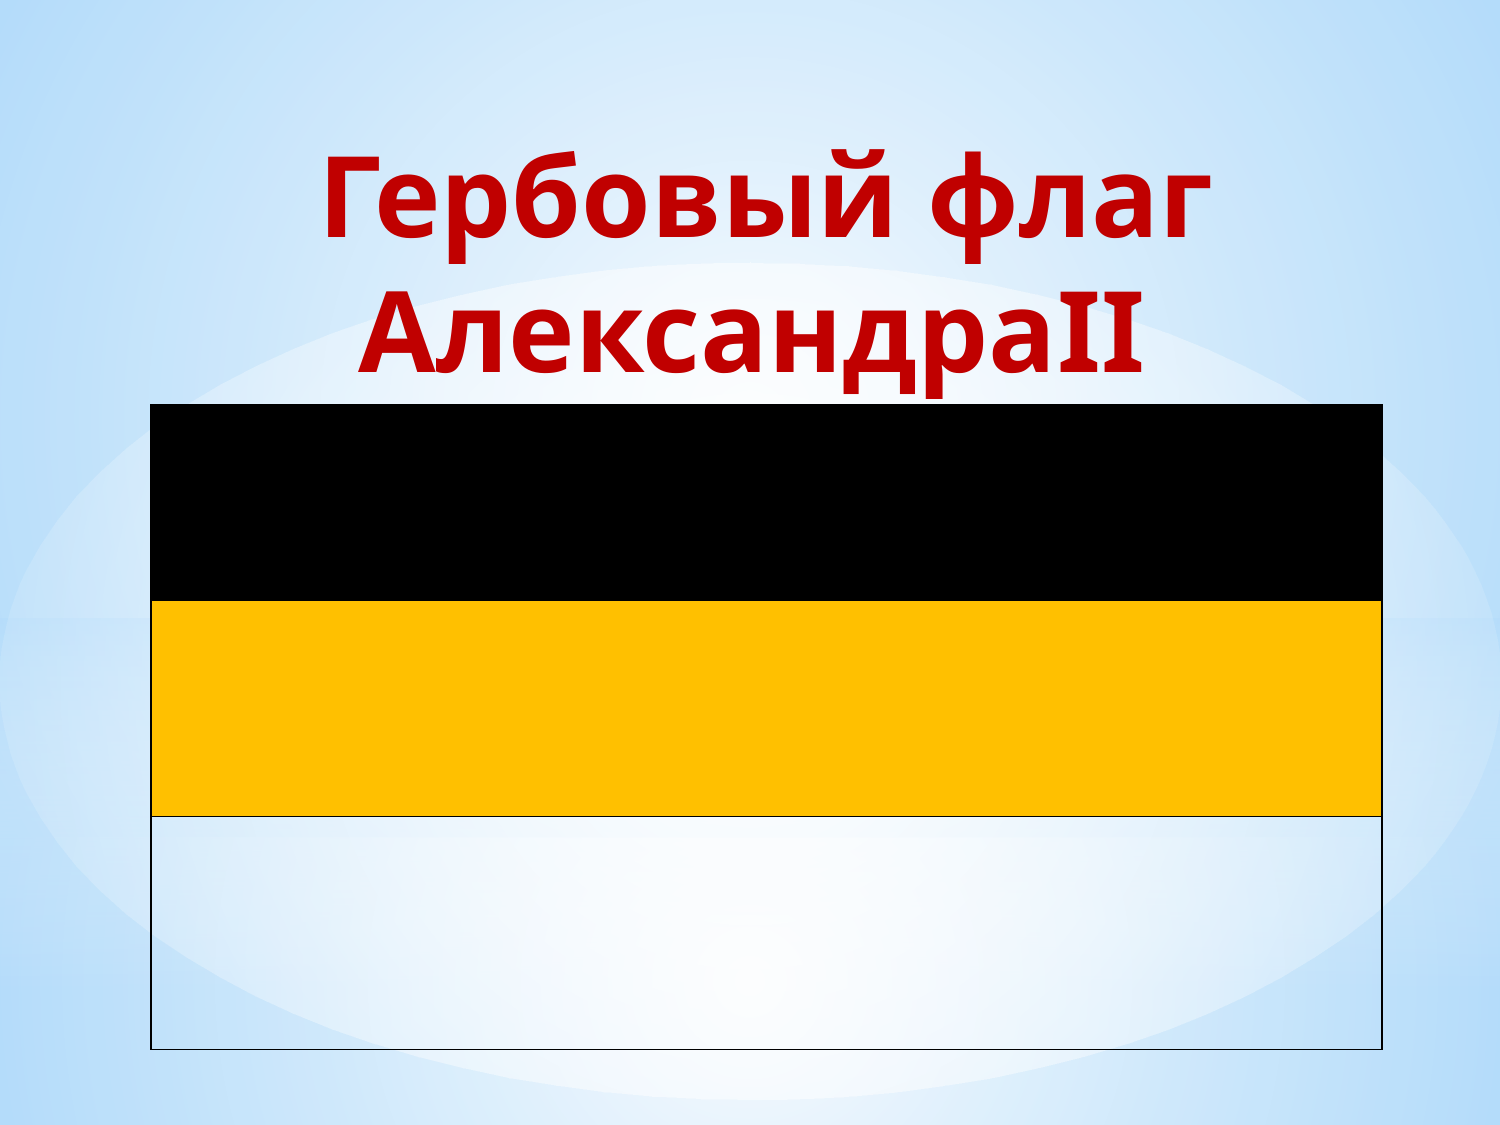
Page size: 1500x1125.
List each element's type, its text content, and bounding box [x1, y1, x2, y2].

table_cell [152, 817, 1381, 1049]
table_cell [152, 601, 1381, 816]
table_header [152, 406, 1381, 599]
text_box Гербовый флаг АлександраII [32, 117, 1500, 403]
